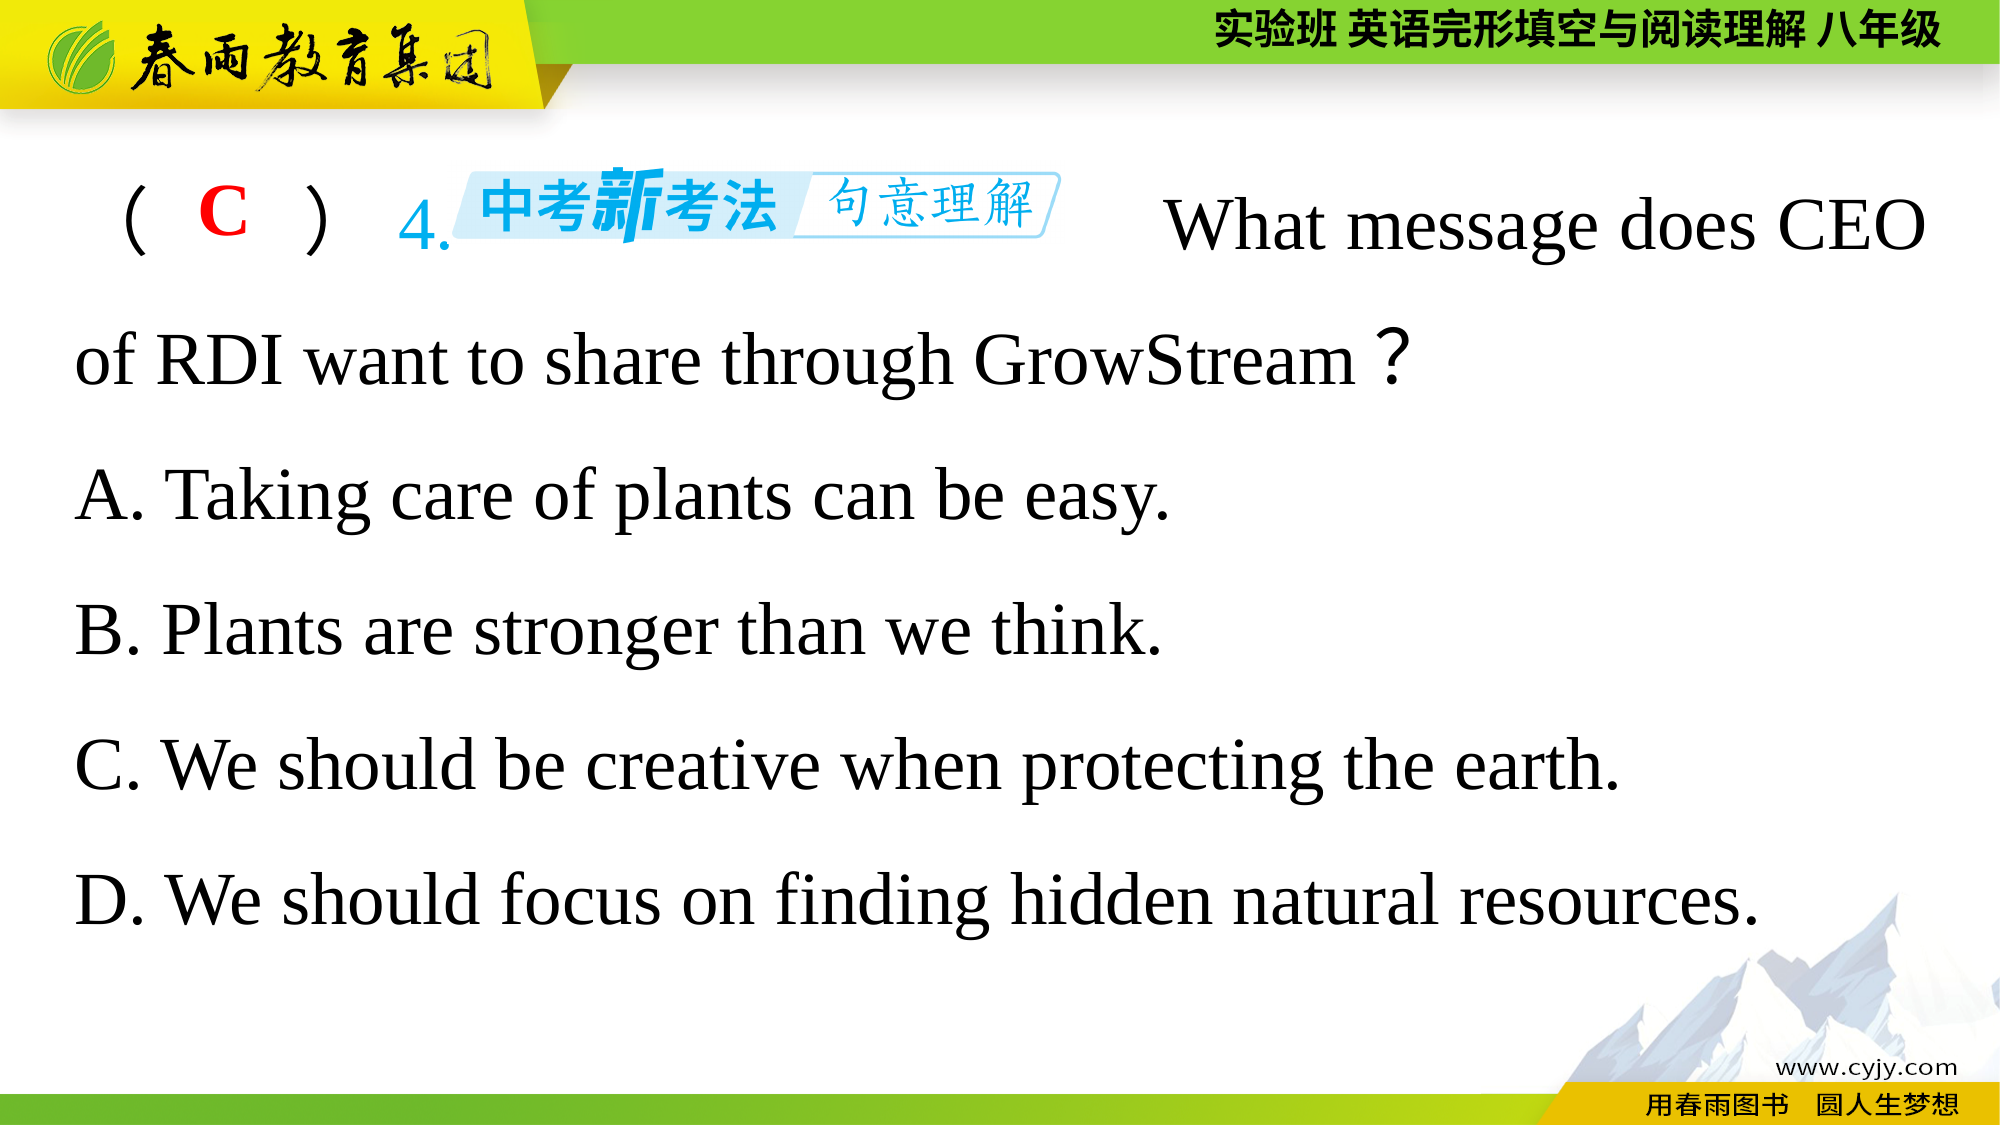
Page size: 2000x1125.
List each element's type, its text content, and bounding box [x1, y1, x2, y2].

list （ ）4. What message does CEO of RDI want to share through GrowStream？ A. Taking care of plants can be easy. B. Plants are stronger than we think. C. We should be creative when protecting the earth. D. We should focus on finding hidden natural resources. [59, 122, 1944, 956]
picture [0, 0, 2000, 1125]
text_box C [182, 153, 267, 258]
